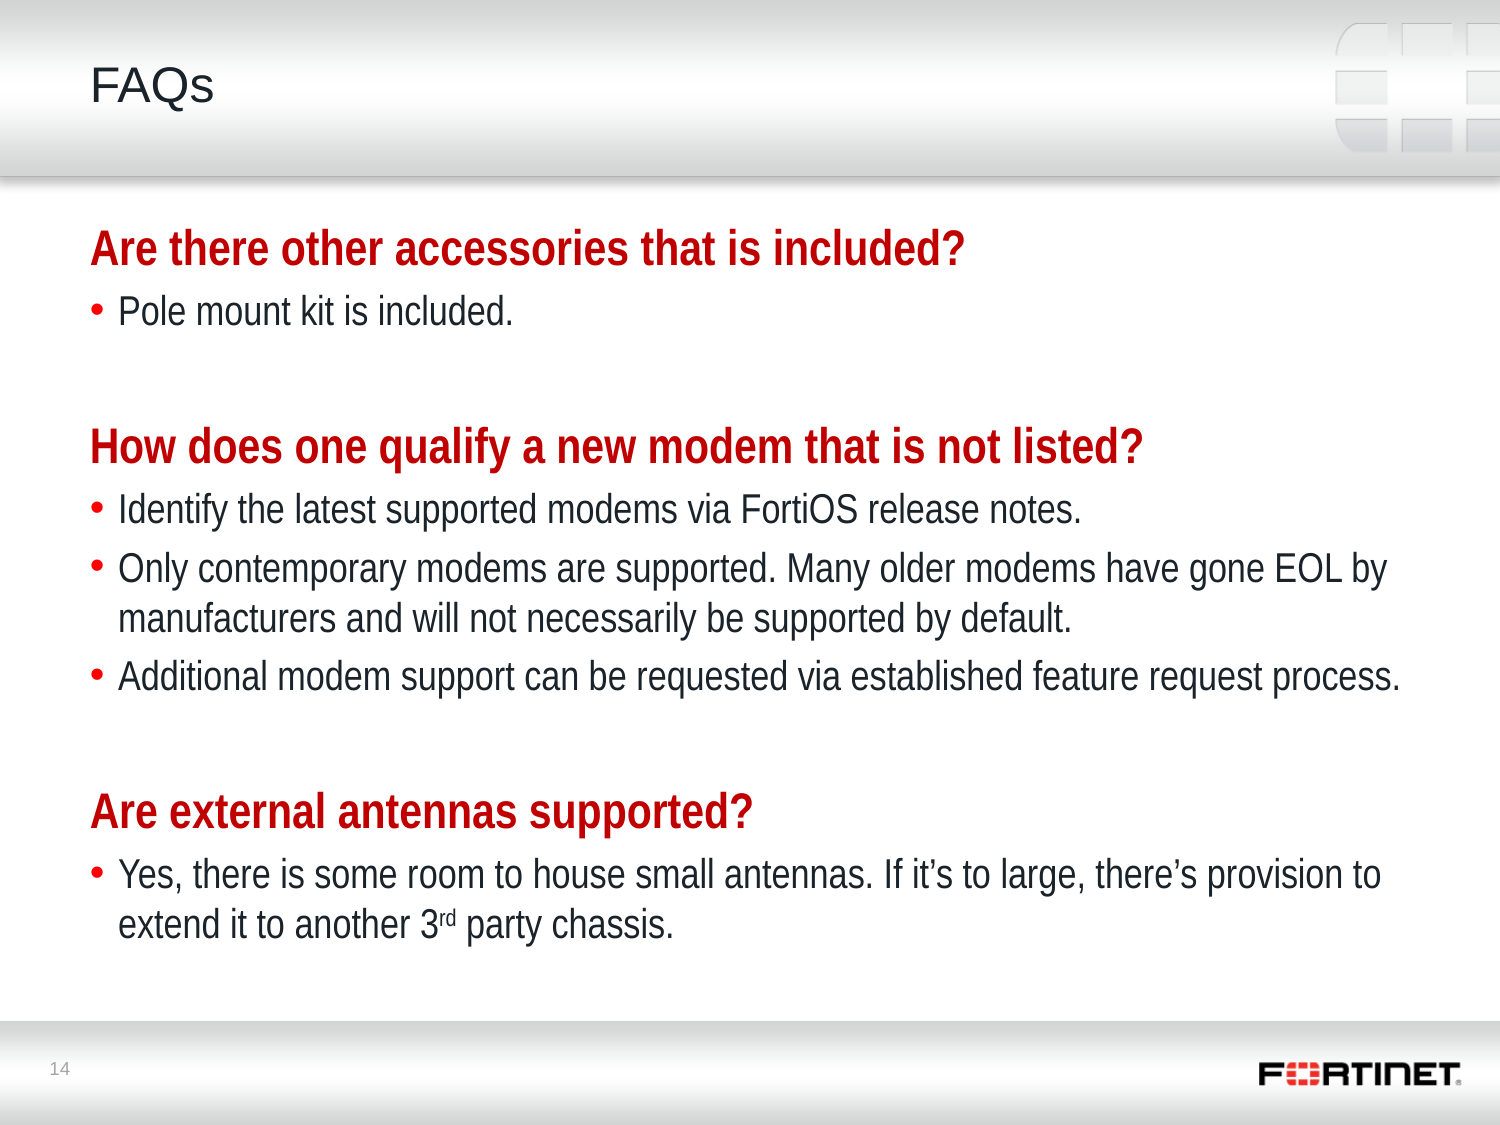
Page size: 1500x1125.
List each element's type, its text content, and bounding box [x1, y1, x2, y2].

list Are there other accessories that is included? Pole mount kit is included. How does one qualify a new modem that is not listed? Identify the latest supported modems via FortiOS release notes. Only contemporary modems are supported. Many older modems have gone EOL by manufacturers and will not necessarily be supported by default. Additional modem support can be requested via established feature request process. Are external antennas supported? Yes, there is some room to house small antennas. If it’s to large, there’s provision to extend it to another 3rd party chassis. [75, 208, 1425, 976]
title FAQs [75, 45, 1425, 138]
picture [0, 0, 1500, 1125]
